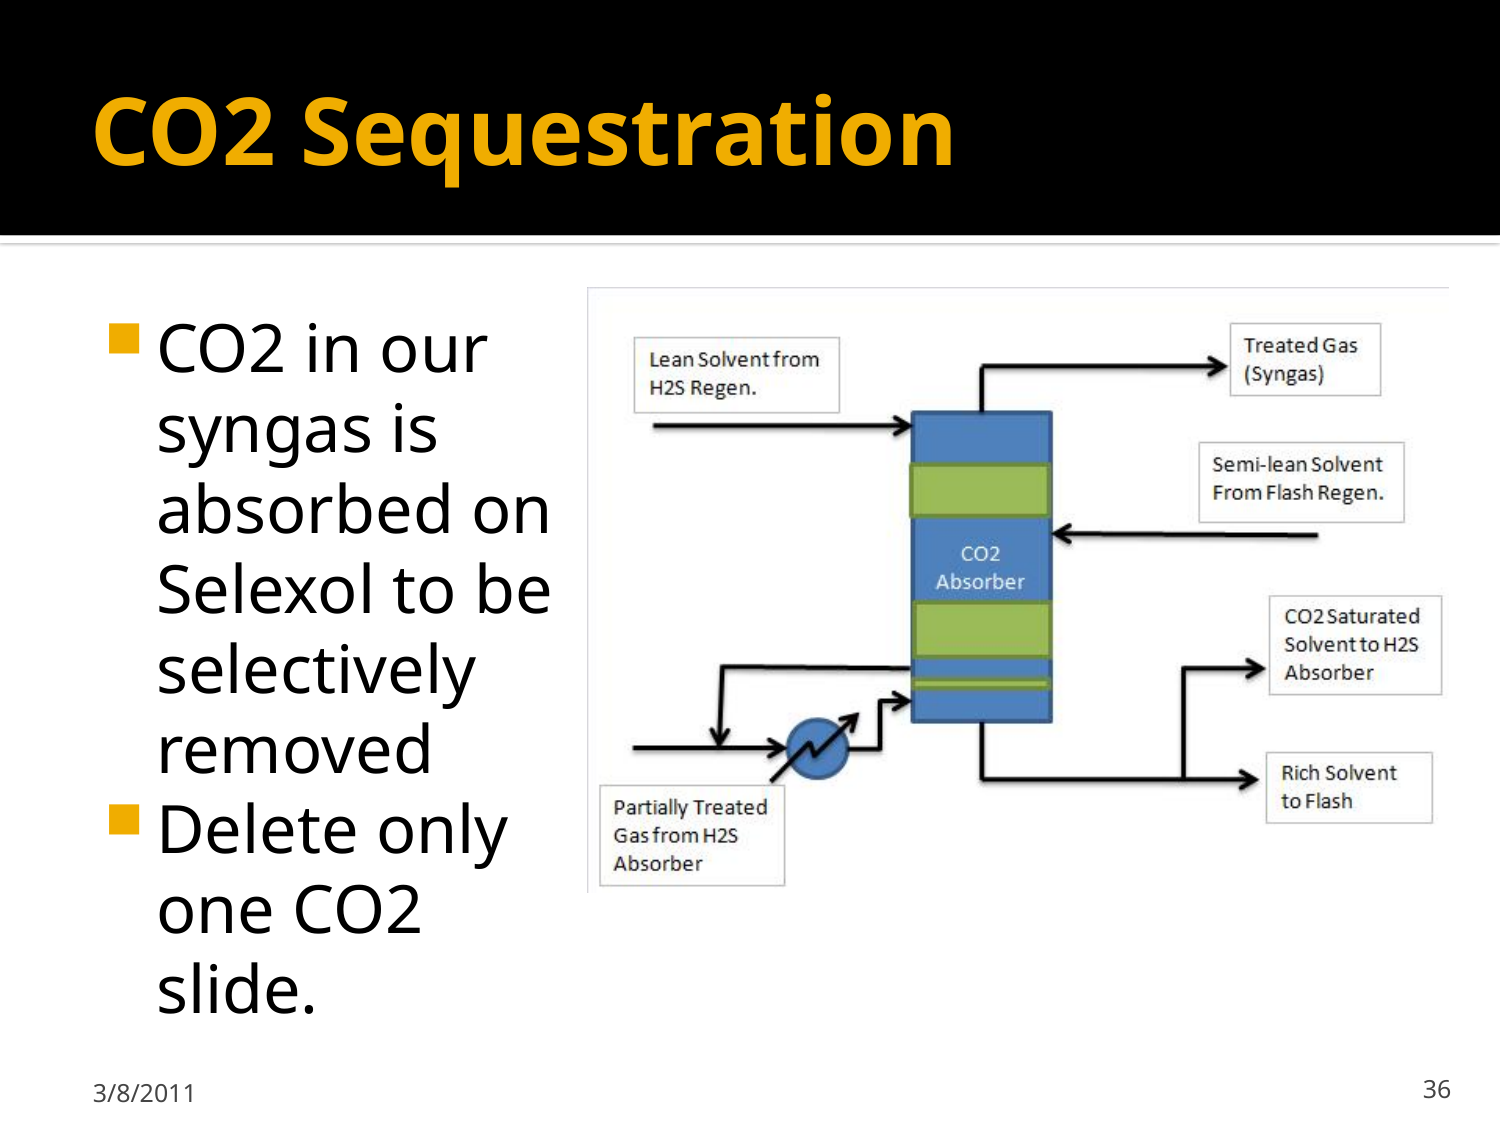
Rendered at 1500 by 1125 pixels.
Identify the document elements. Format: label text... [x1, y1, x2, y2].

picture [587, 287, 1449, 893]
list CO2 in our syngas is absorbed on Selexol to be selectively removed Delete only one CO2 slide. [75, 291, 613, 1050]
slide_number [75, 1062, 425, 1108]
slide_number 36 [1345, 1062, 1467, 1108]
title CO2 Sequestration [75, 25, 1425, 231]
